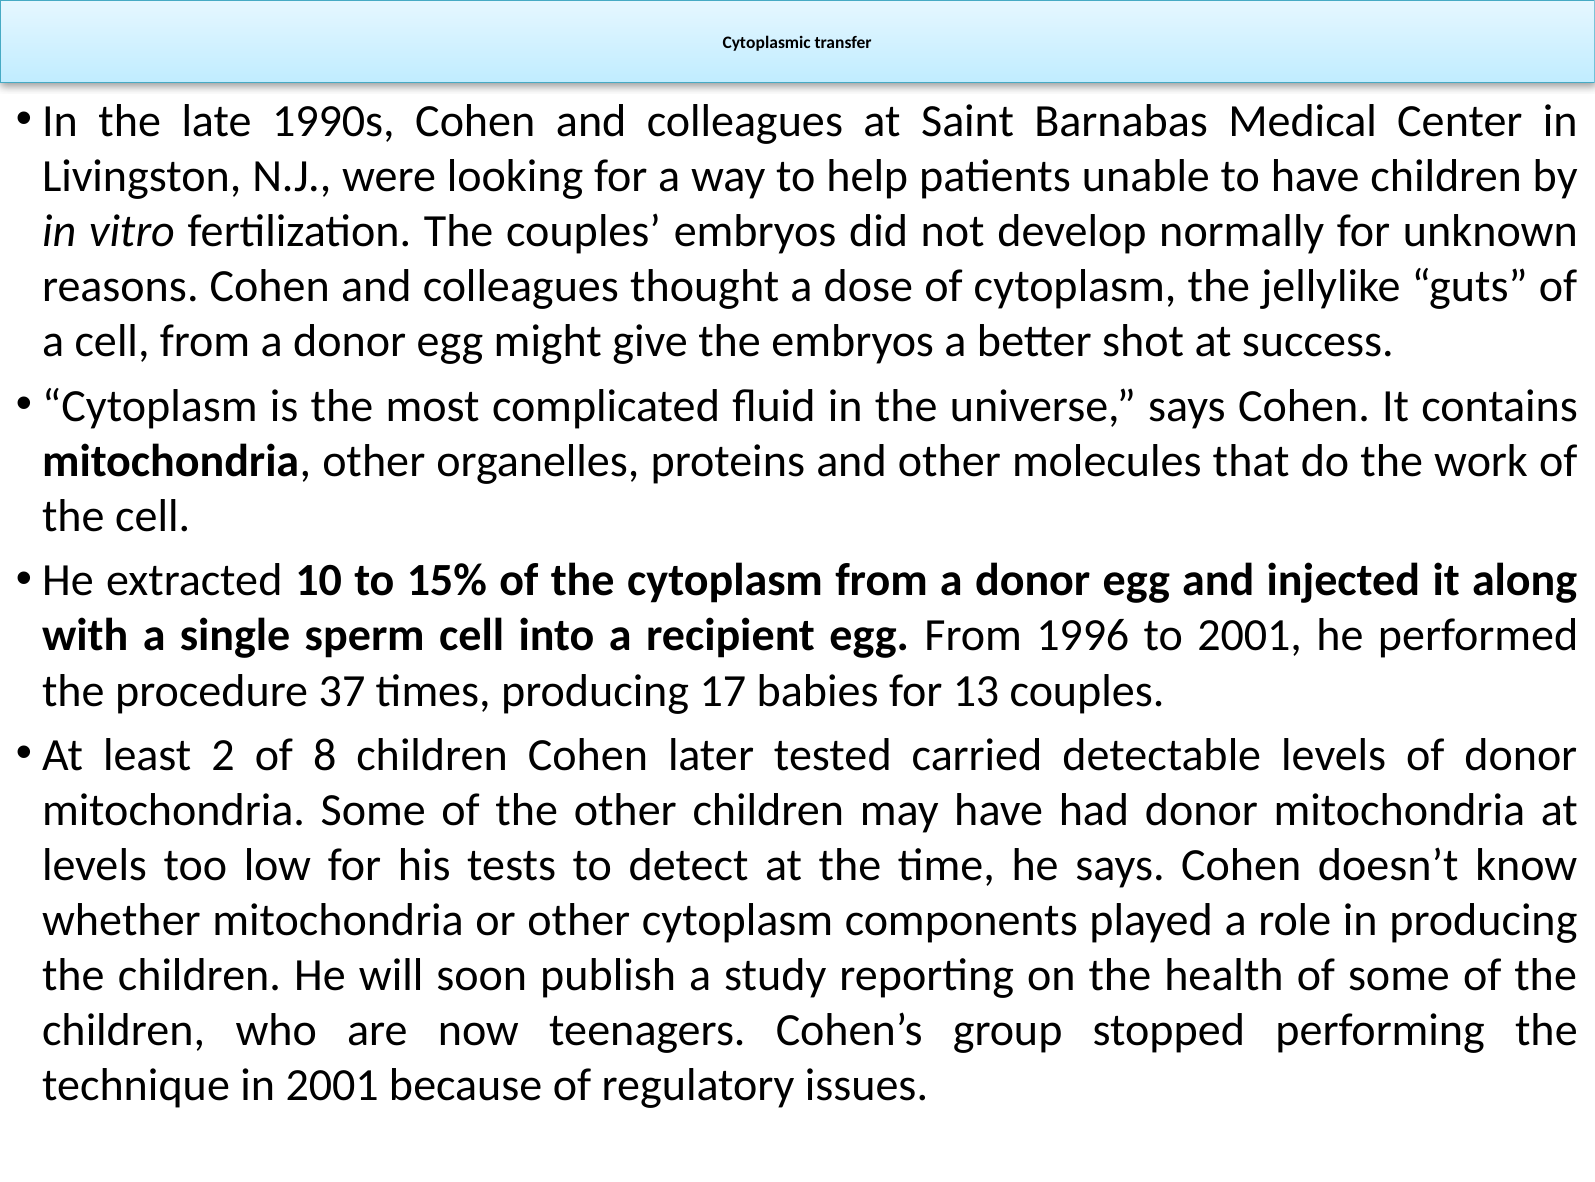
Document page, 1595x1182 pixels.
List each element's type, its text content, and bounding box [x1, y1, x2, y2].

title Cytoplasmic transfer [0, 0, 1595, 82]
list In the late 1990s, Cohen and colleagues at Saint Barnabas Medical Center in Livingston, N.J., were looking for a way to help patients unable to have children by in vitro fertilization. The couples’ embryos did not develop normally for unknown reasons. Cohen and colleagues thought a dose of cytoplasm, the jellylike “guts” of a cell, from a donor egg might give the embryos a better shot at success. “Cytoplasm is the most complicated fluid in the universe,” says Cohen. It contains mitochondria, other organelles, proteins and other molecules that do the work of the cell. He extracted 10 to 15% of the cytoplasm from a donor egg and injected it along with a single sperm cell into a recipient egg. From 1996 to 2001, he performed the procedure 37 times, producing 17 babies for 13 couples. At least 2 of 8 children Cohen later tested carried detectable levels of donor mitochondria. Some of the other children may have had donor mitochondria at levels too low for his tests to detect at the time, he says. Cohen doesn’t know whether mitochondria or other cytoplasm components played a role in producing the children. He will soon publish a study reporting on the health of some of the children, who are now teenagers. Cohen’s group stopped performing the technique in 2001 because of regulatory issues. [0, 82, 1595, 1182]
